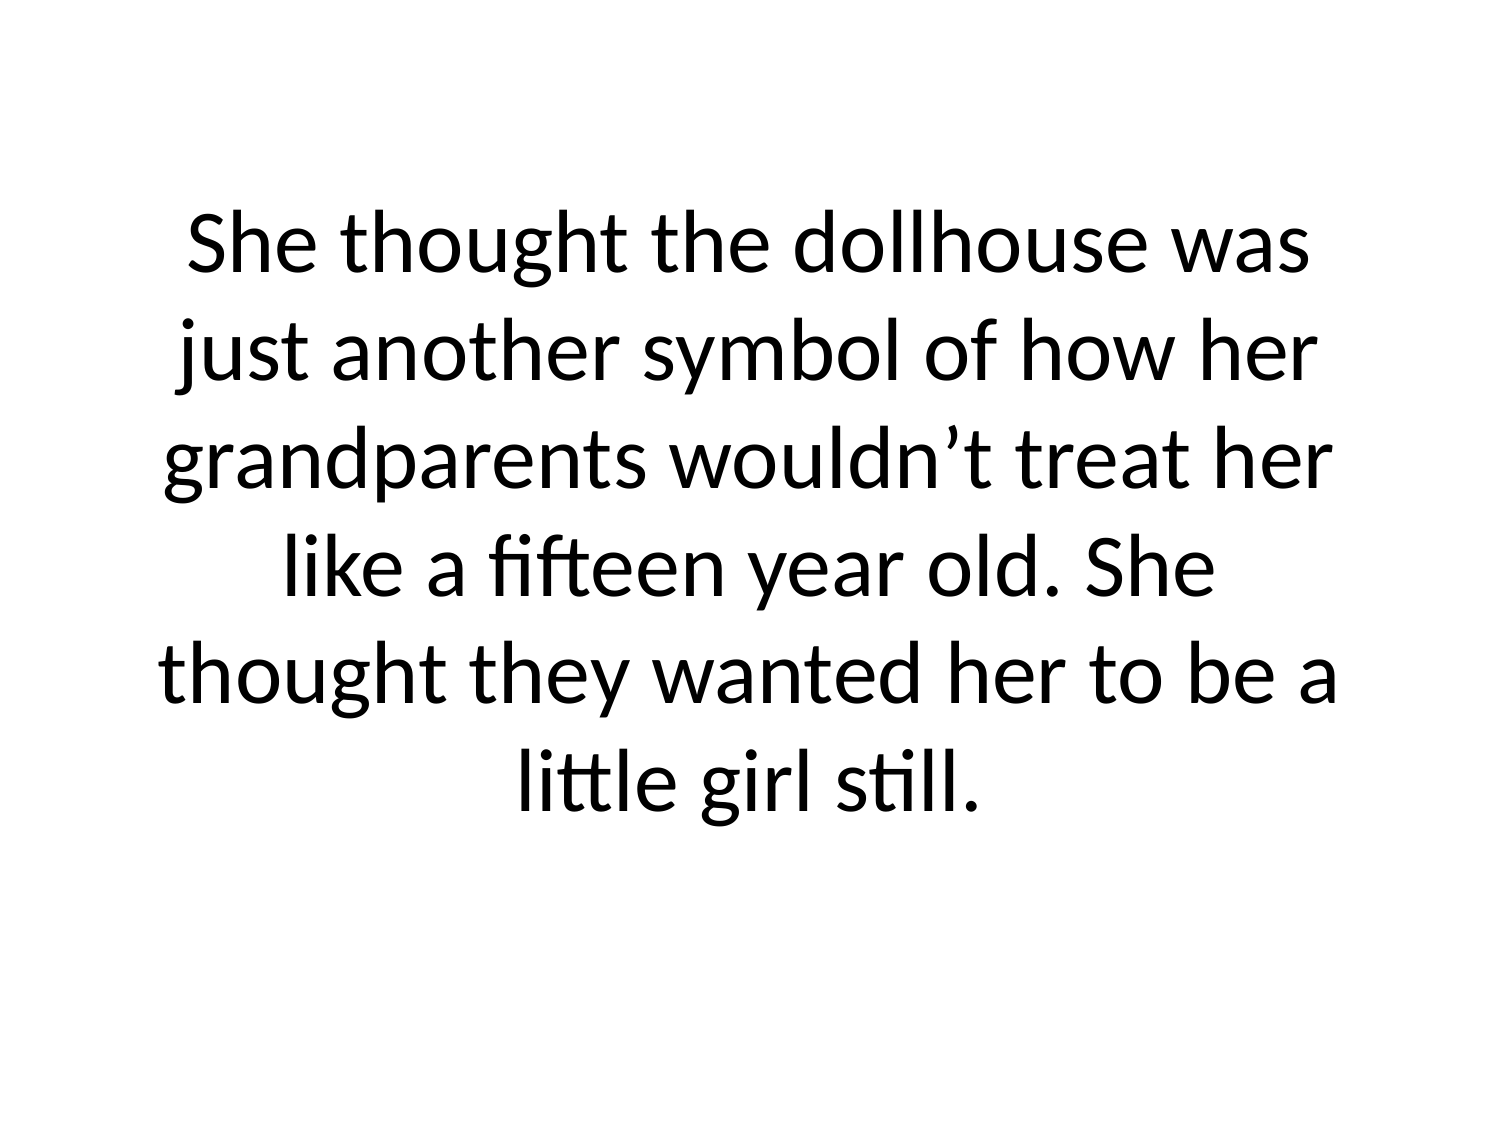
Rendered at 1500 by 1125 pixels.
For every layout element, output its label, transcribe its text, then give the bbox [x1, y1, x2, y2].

title She thought the dollhouse was just another symbol of how her grandparents wouldn’t treat her like a fifteen year old. She thought they wanted her to be a little girl still. [112, 174, 1388, 838]
